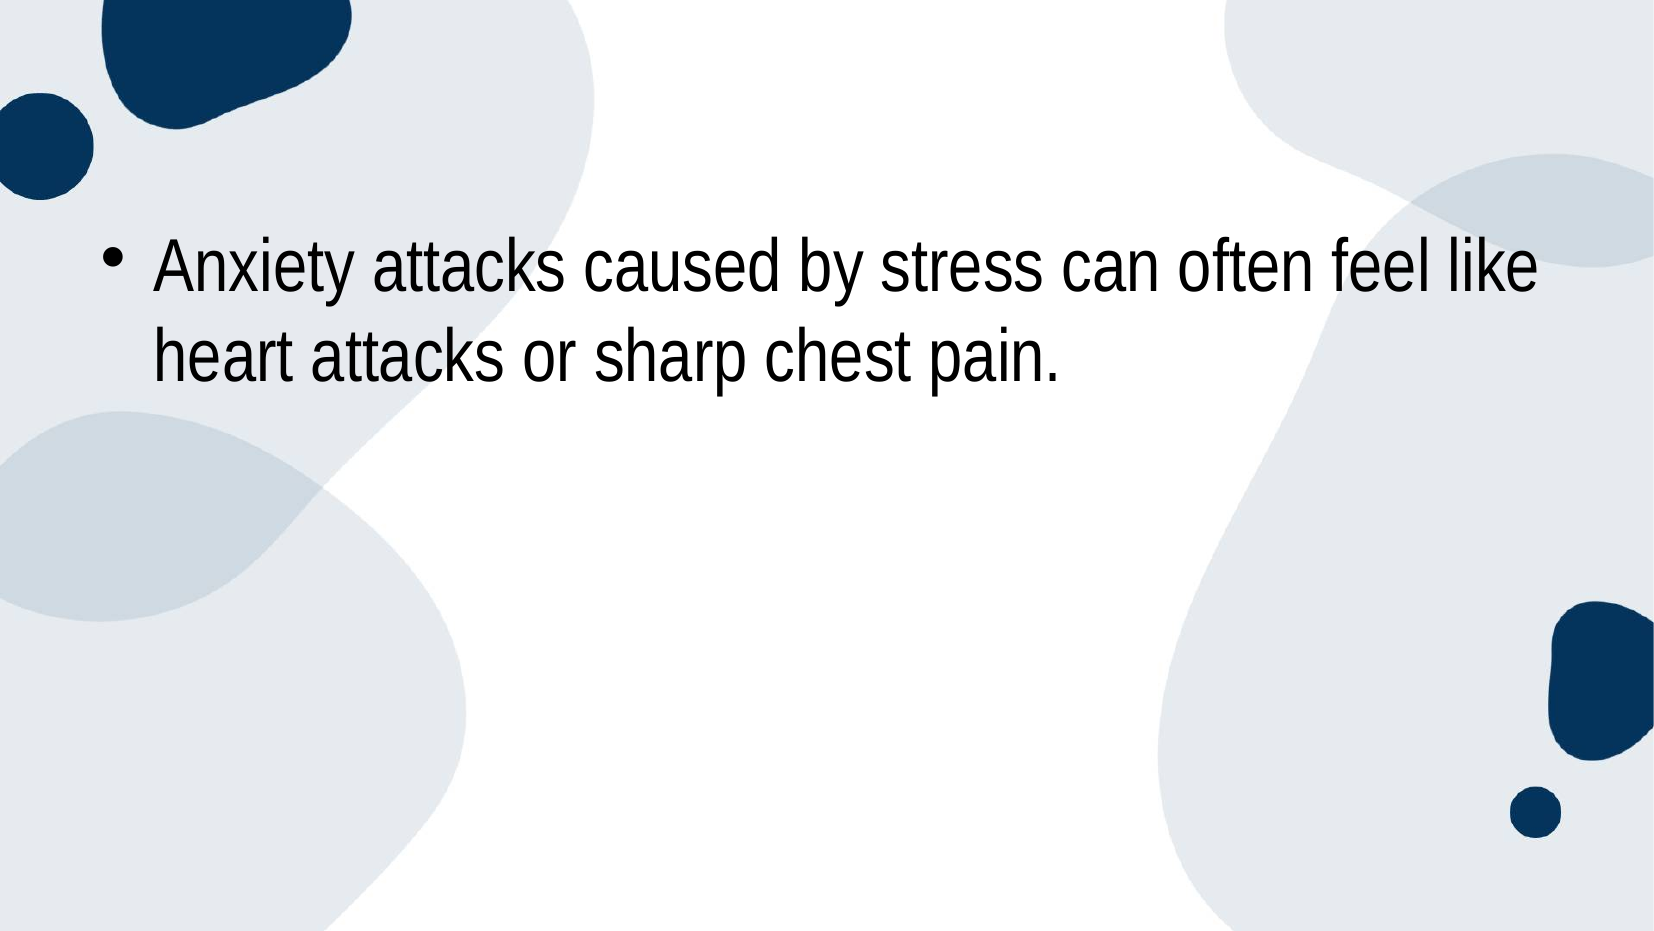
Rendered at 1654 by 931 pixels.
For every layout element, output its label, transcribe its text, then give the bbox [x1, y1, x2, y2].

text_box Anxiety attacks caused by stress can often feel like heart attacks or sharp chest pain. [82, 216, 1571, 714]
picture [0, 0, 1654, 931]
text_box [82, 37, 1571, 193]
